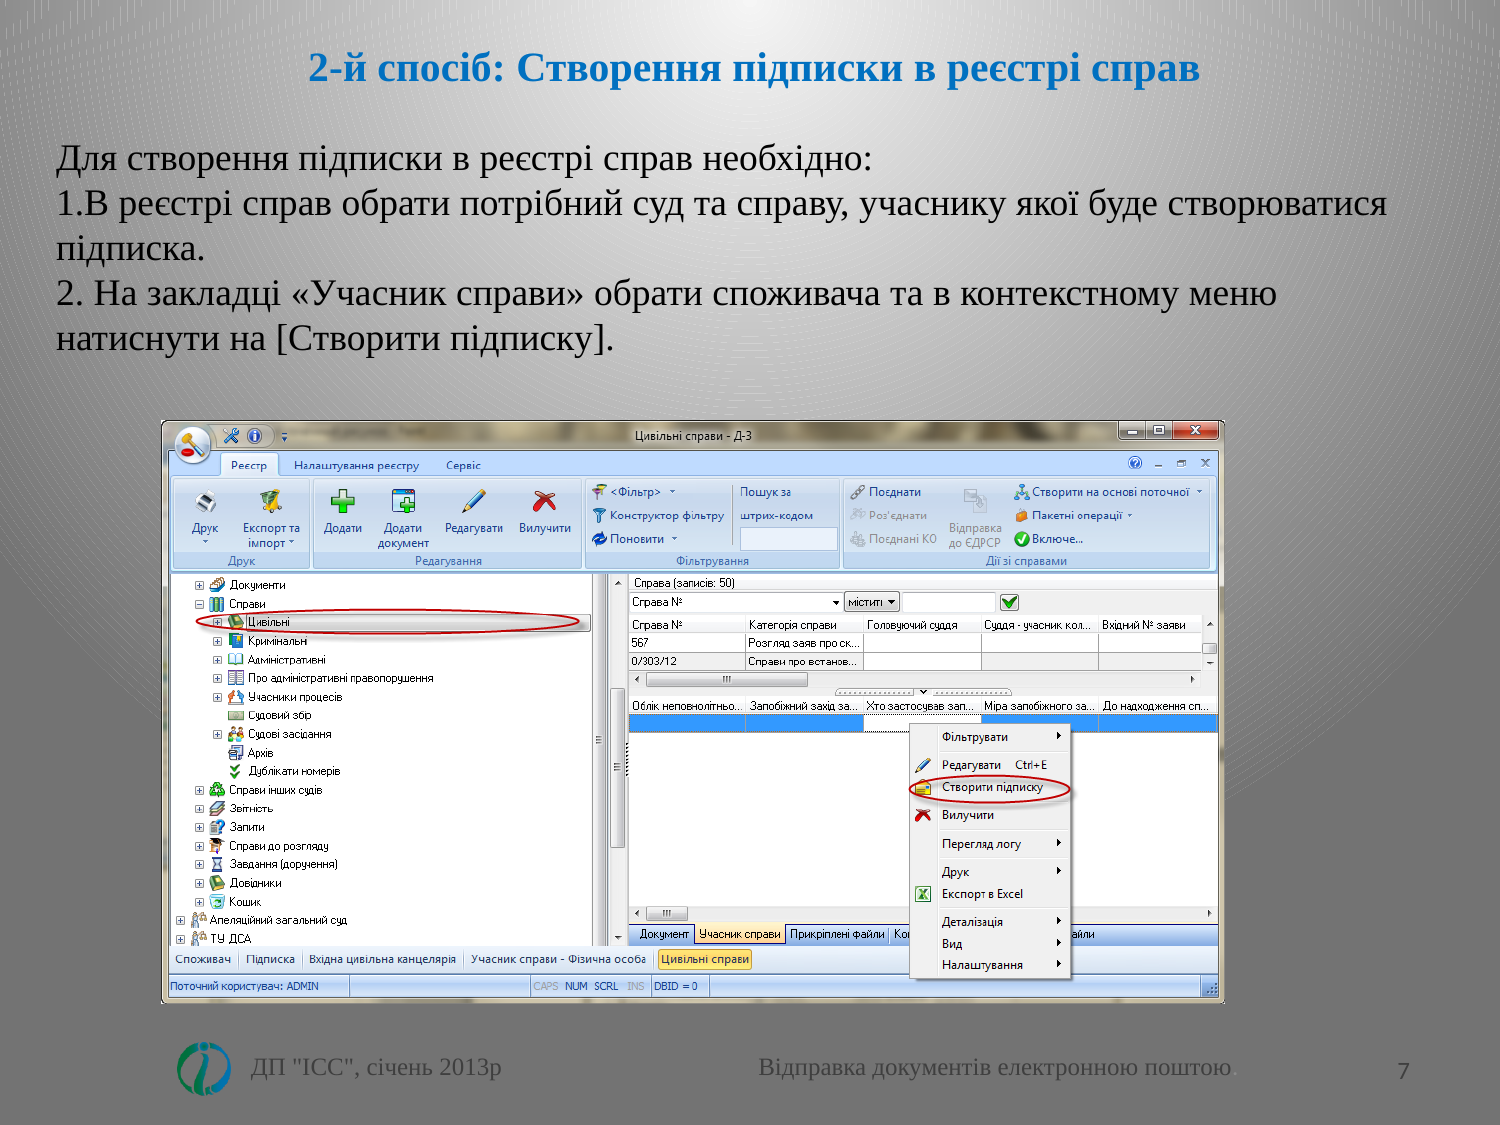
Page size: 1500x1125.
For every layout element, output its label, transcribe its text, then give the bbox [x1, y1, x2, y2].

title 2-й спосіб: Створення підписки в реєстрі справ [79, 19, 1430, 112]
picture [161, 420, 1225, 1005]
footer ДП "ІСС", січень 2013р Відправка документів електронною поштою. [170, 1035, 1294, 1096]
text_box Для створення підписки в реєстрі справ необхідно: 1.В реєстрі справ обрати потрібний суд та справу, учаснику якої буде створюватися підписка. 2. На закладці «Учасник справи» обрати споживача та в контекстному меню натиснути на [Створити підписку]. [41, 125, 1445, 456]
picture [172, 1041, 237, 1096]
slide_number 7 [1294, 1042, 1425, 1096]
